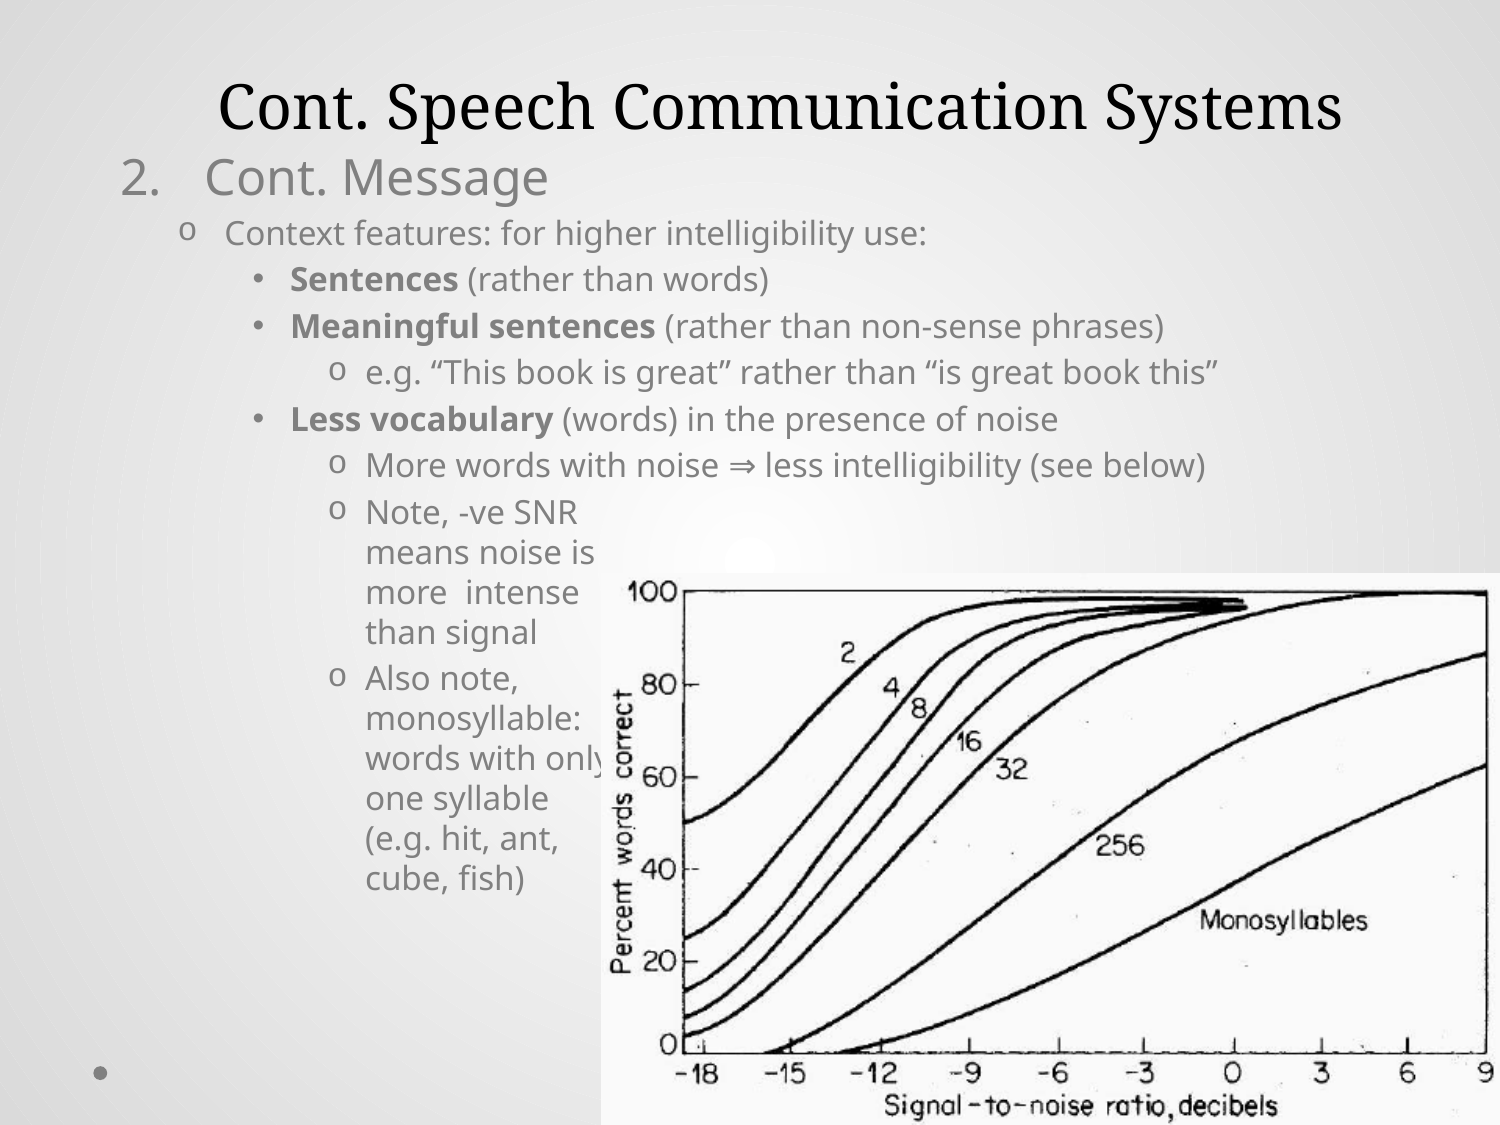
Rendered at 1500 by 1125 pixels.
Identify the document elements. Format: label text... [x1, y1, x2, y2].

picture [601, 573, 1500, 1125]
title Cont. Speech Communication Systems [62, 50, 1500, 150]
list Cont. Message Context features: for higher intelligibility use: Sentences (rather than words) Meaningful sentences (rather than non-sense phrases) e.g. “This book is great” rather than “is great book this” Less vocabulary (words) in the presence of noise More words with noise ⇒ less intelligibility (see below) Note, -ve SNR means noise is more intense than signal Also note, monosyllable: words with only one syllable (e.g. hit, ant, cube, fish) [87, 137, 1438, 1113]
